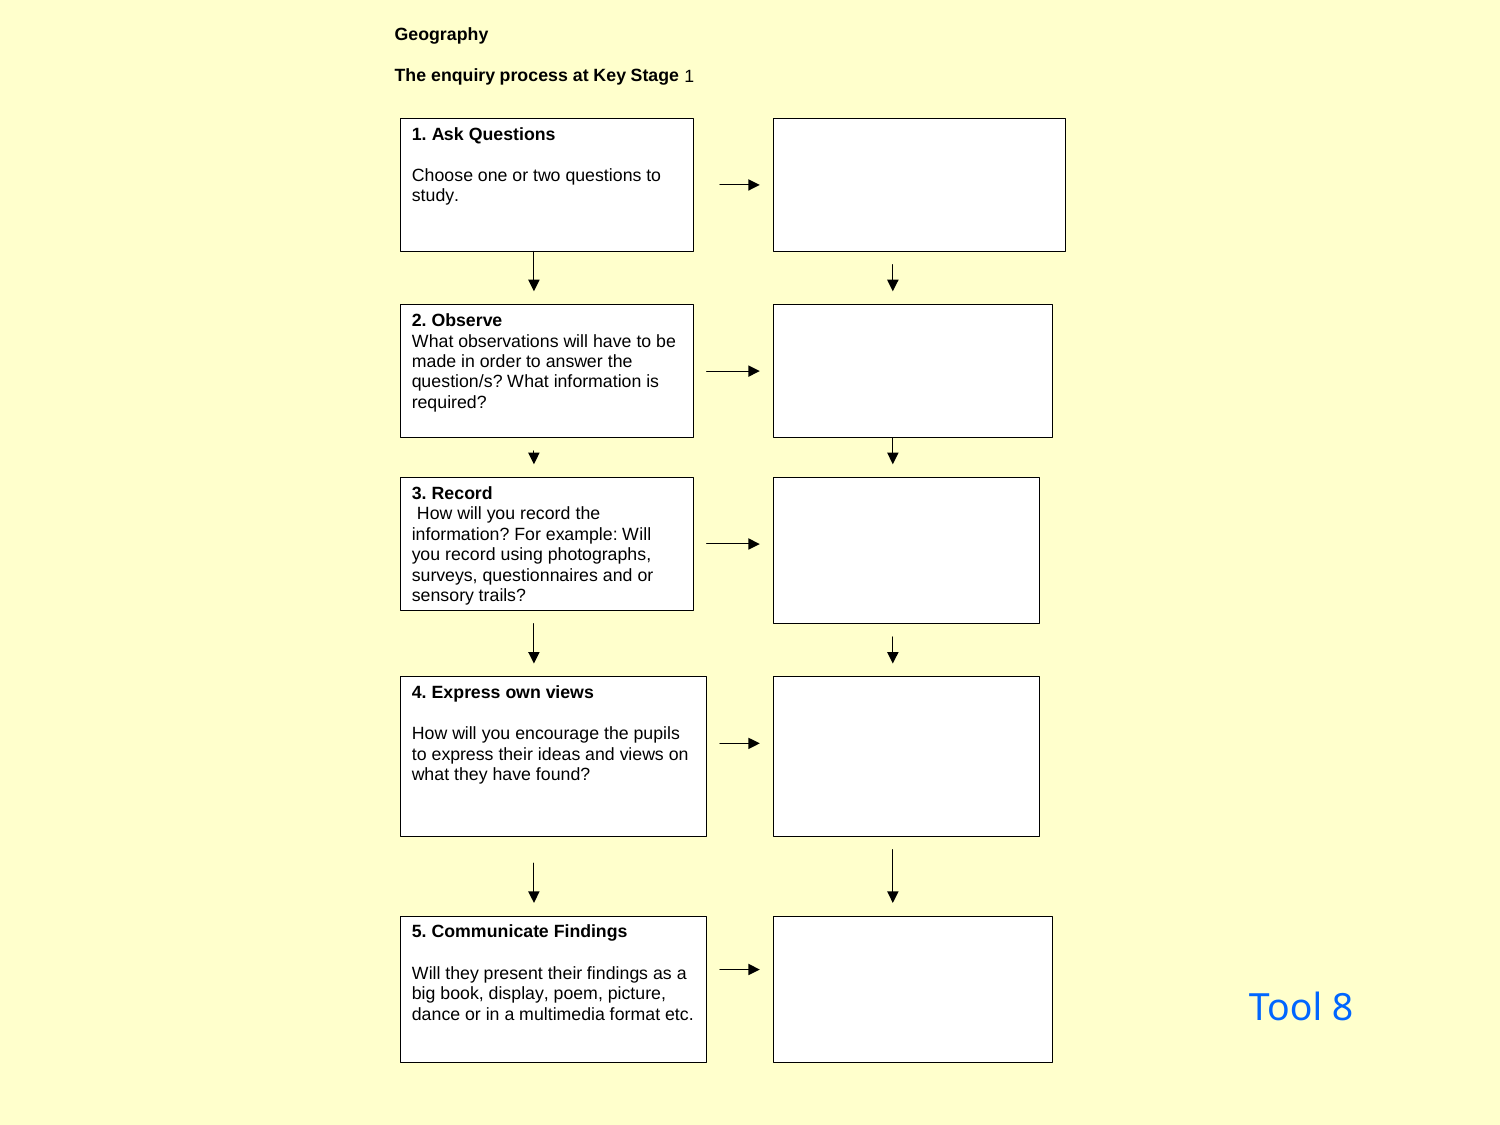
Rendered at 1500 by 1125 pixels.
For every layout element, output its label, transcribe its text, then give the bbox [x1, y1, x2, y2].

text_box Tool 8 [1234, 975, 1412, 1036]
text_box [387, 24, 1080, 1063]
